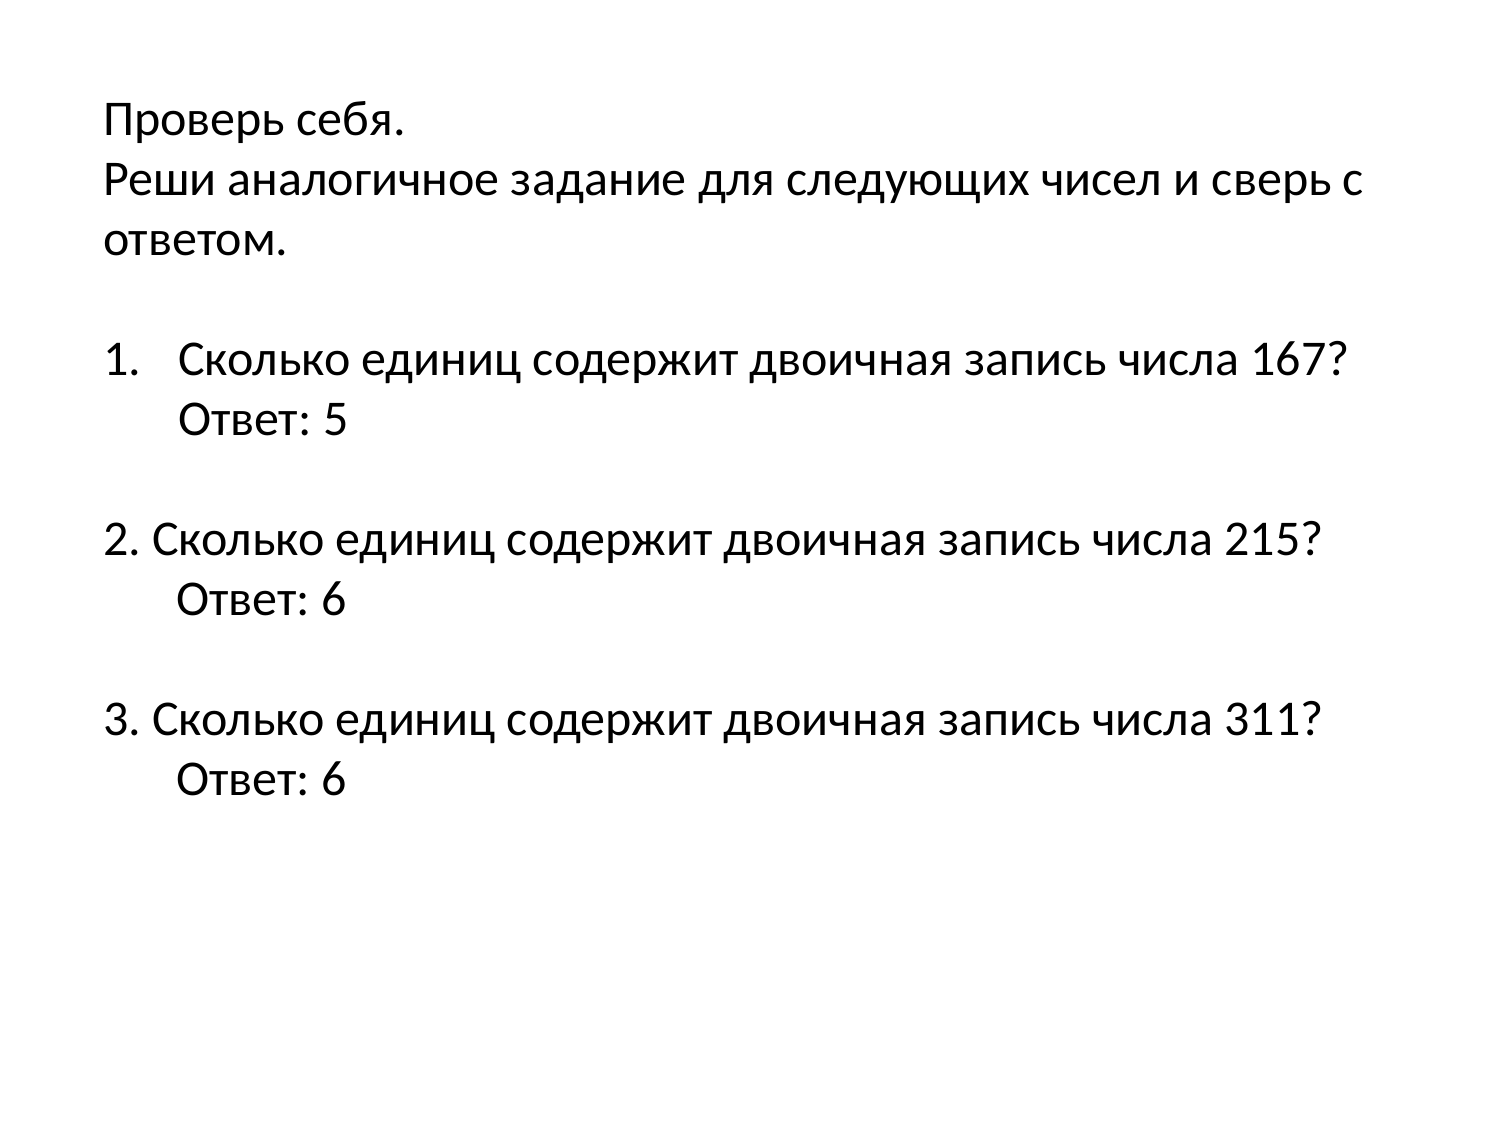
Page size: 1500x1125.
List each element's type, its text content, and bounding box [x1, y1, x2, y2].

text_box Проверь себя. Реши аналогичное задание для следующих чисел и сверь с ответом. Сколько единиц содержит двоичная запись числа 167? Ответ: 5 2. Сколько единиц содержит двоичная запись числа 215? Ответ: 6 3. Сколько единиц содержит двоичная запись числа 311? Ответ: 6 [88, 78, 1400, 858]
